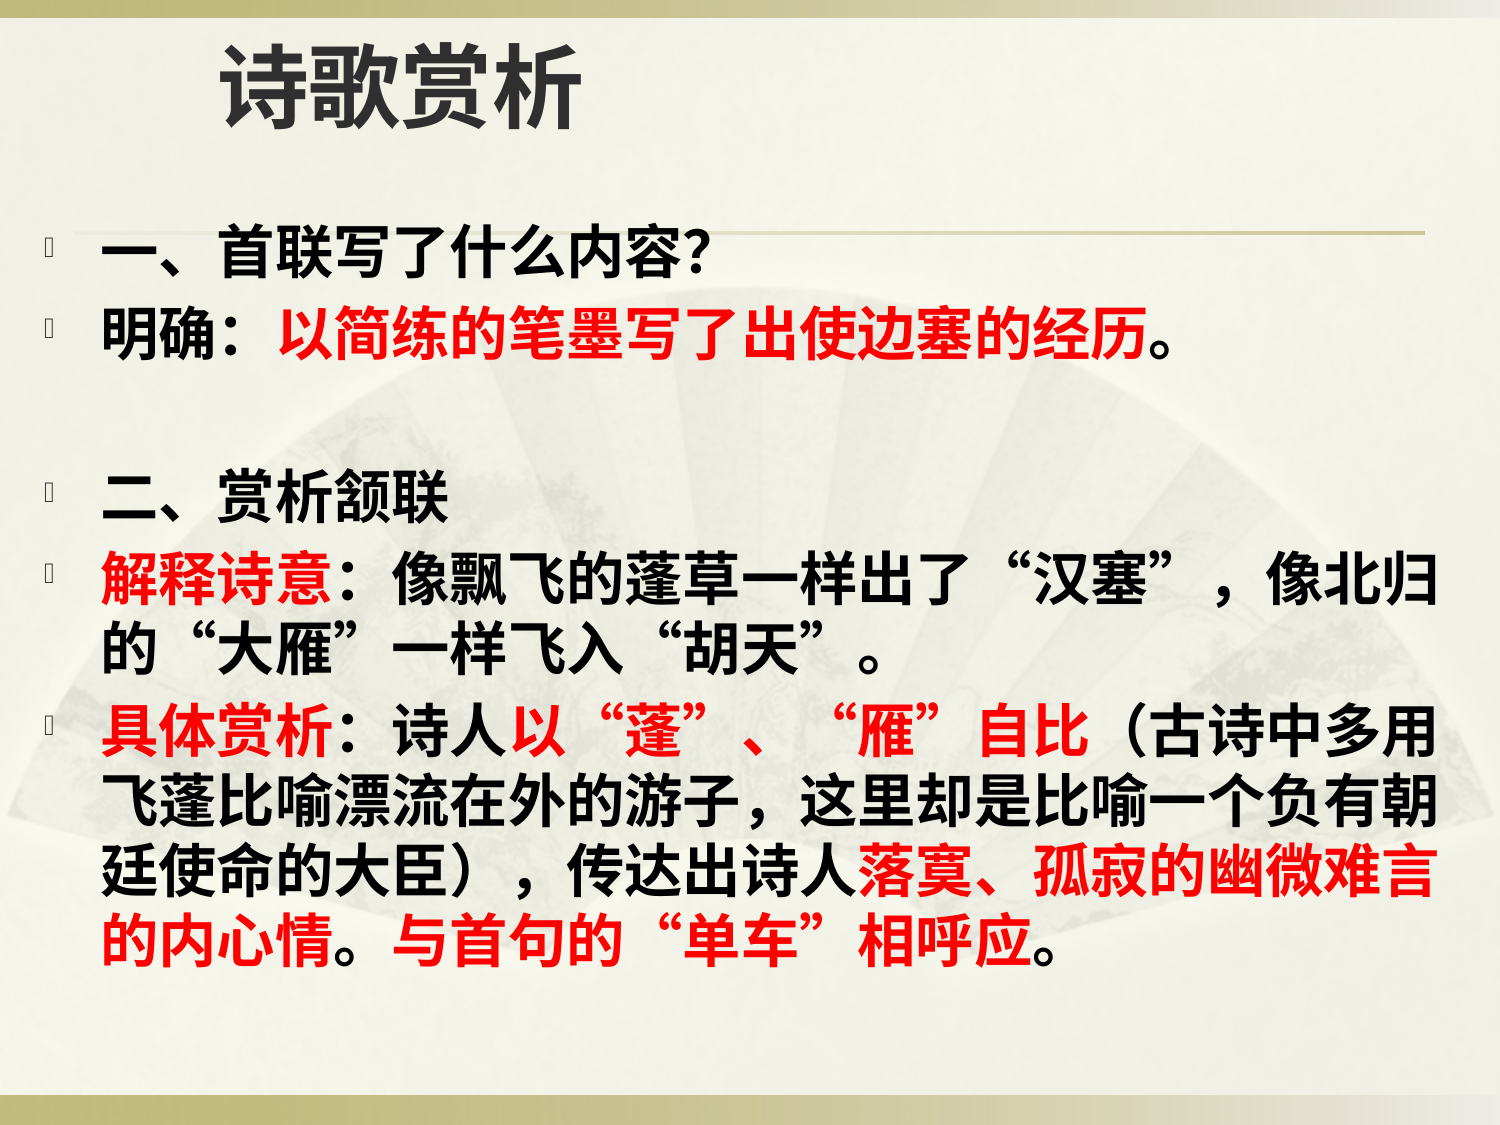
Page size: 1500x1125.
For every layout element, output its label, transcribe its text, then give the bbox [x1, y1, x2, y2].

title 诗歌赏析 [15, 21, 786, 149]
list 一、首联写了什么内容？ 明确：以简练的笔墨写了出使边塞的经历。 二、赏析颔联 解释诗意：像飘飞的蓬草一样出了“汉塞”，像北归的“大雁”一样飞入“胡天”。 具体赏析：诗人以“蓬”、“雁”自比（古诗中多用飞蓬比喻漂流在外的游子，这里却是比喻一个负有朝廷使命的大臣），传达出诗人落寞、孤寂的幽微难言的内心情。与首句的“单车”相呼应。 [29, 208, 1459, 1083]
